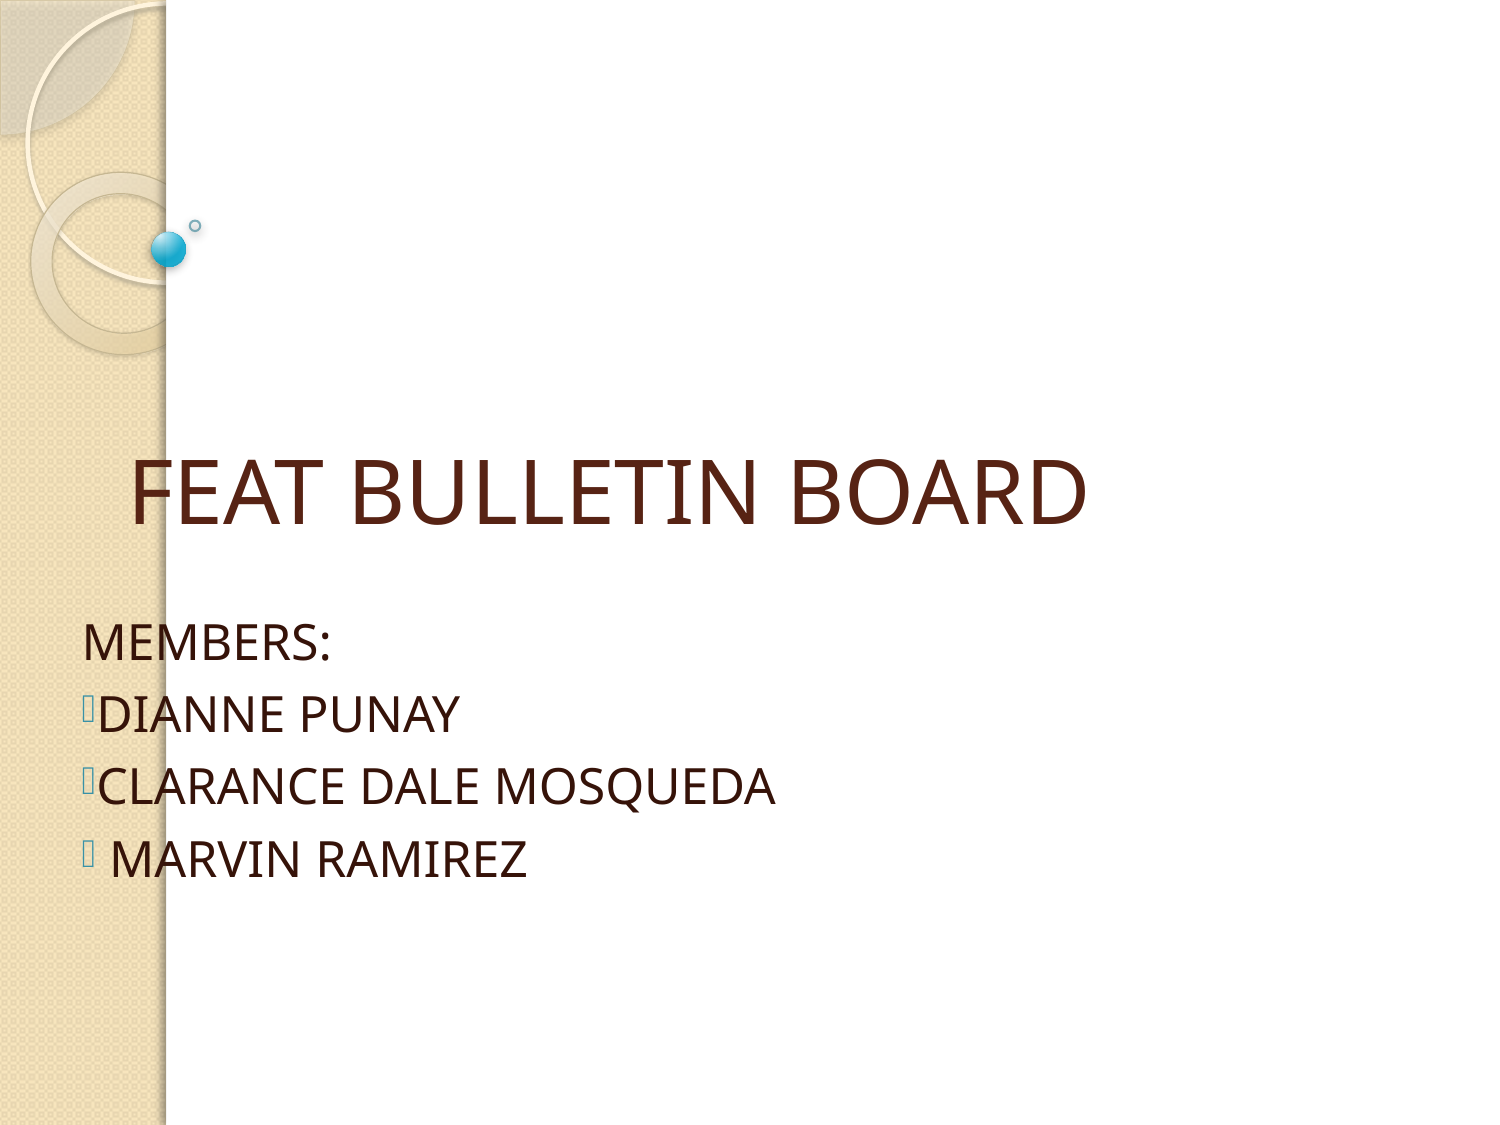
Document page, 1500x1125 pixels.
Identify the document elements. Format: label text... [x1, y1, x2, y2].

title FEAT BULLETIN BOARD [112, 275, 1438, 550]
subtitle MEMBERS: DIANNE PUNAY CLARANCE DALE MOSQUEDA MARVIN RAMIREZ [62, 537, 1388, 784]
